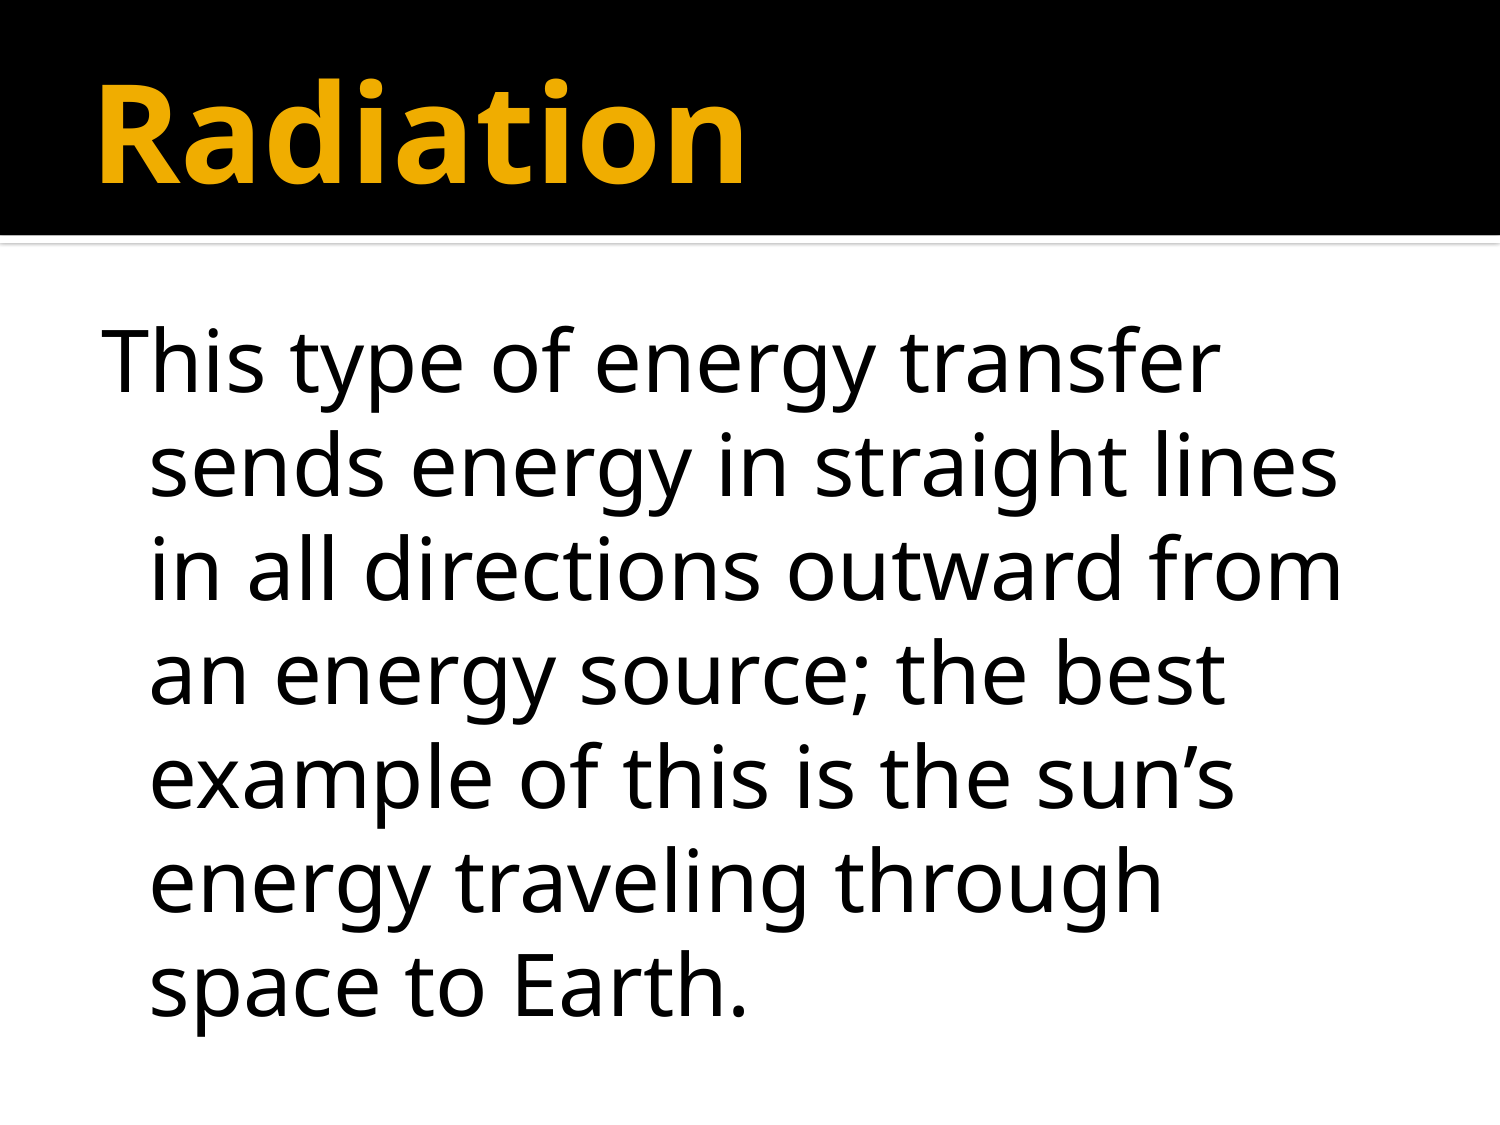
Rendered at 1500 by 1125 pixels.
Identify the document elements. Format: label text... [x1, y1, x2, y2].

list This type of energy transfer sends energy in straight lines in all directions outward from an energy source; the best example of this is the sun’s energy traveling through space to Earth. [75, 291, 1425, 1050]
title Radiation [75, 25, 1425, 231]
